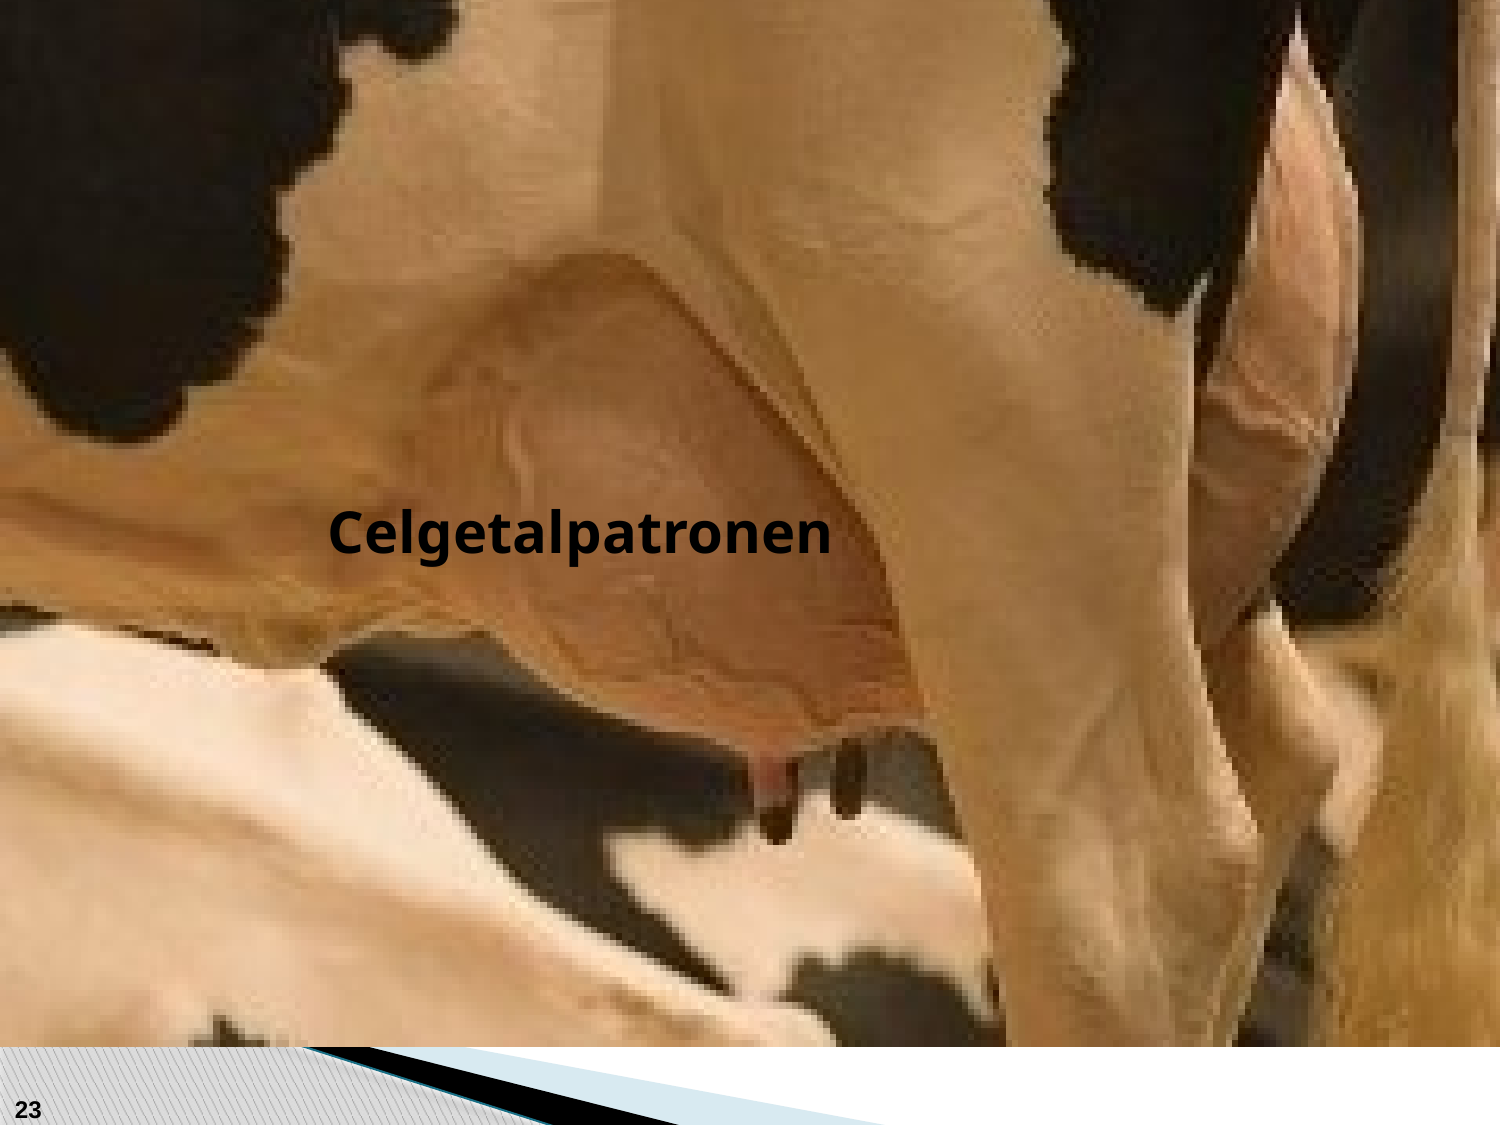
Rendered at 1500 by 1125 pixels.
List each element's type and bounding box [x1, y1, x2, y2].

list [0, 0, 1500, 1048]
